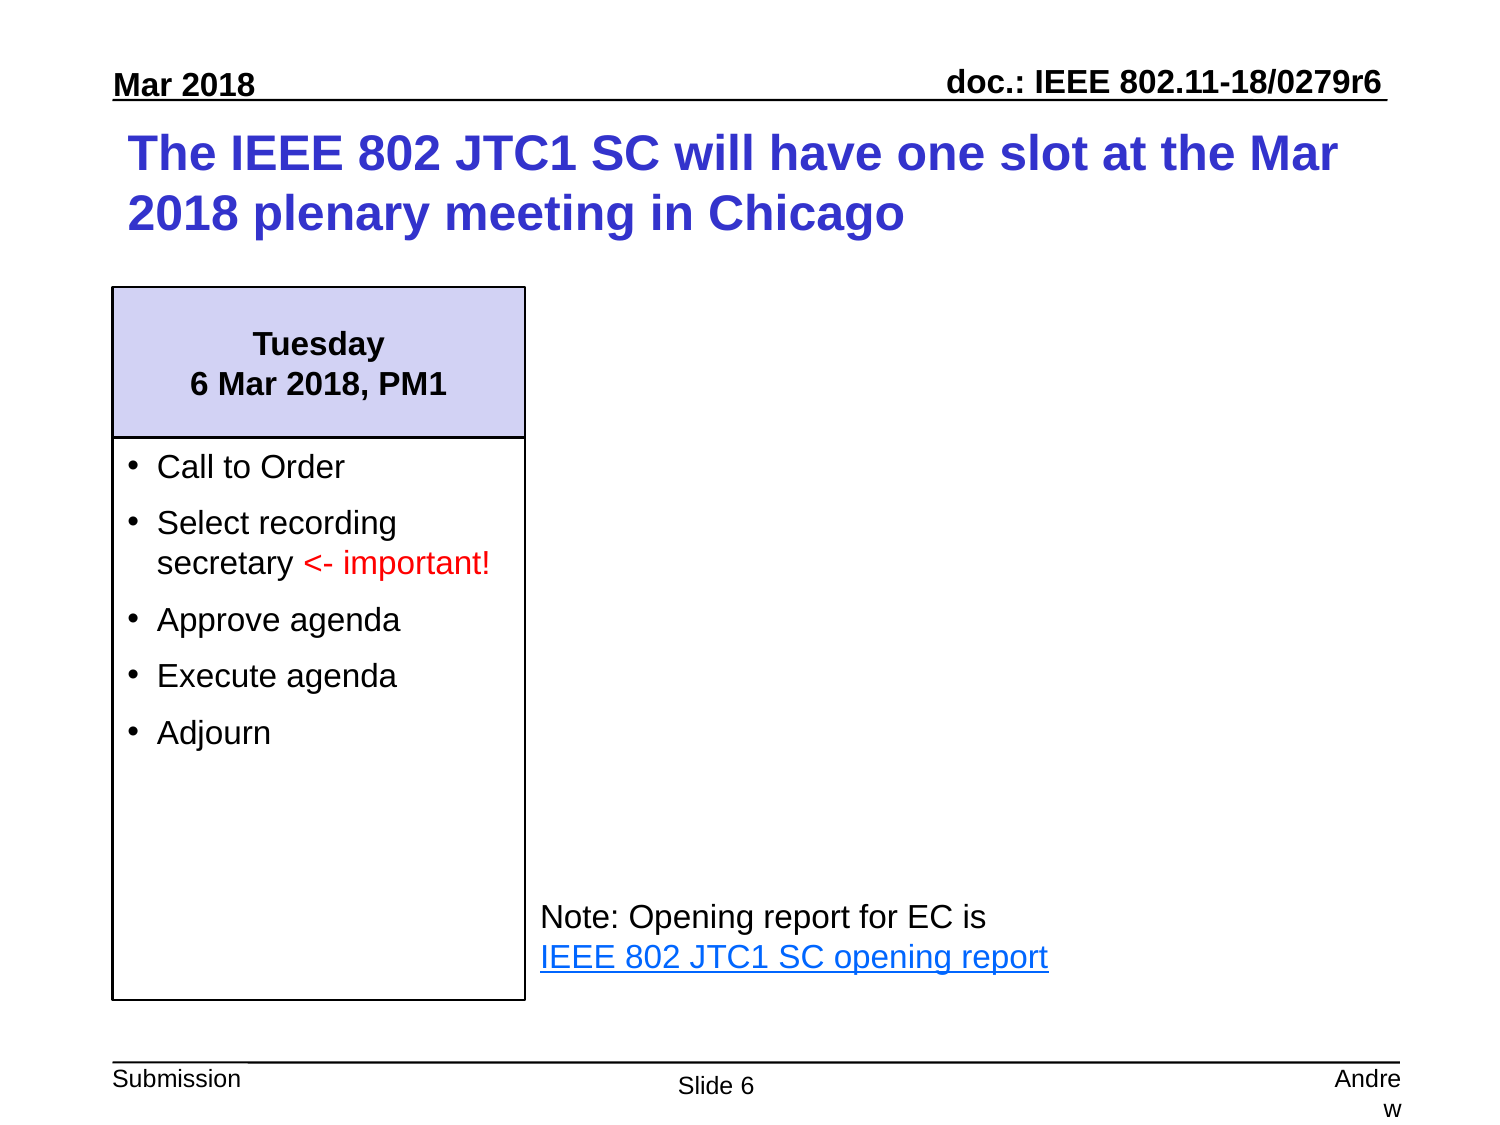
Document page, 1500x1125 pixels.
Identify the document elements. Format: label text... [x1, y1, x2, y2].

title The IEEE 802 JTC1 SC will have one slot at the Mar 2018 plenary meeting in Chicago [112, 112, 1438, 288]
text_box Slide 6 [663, 1062, 870, 1108]
text_box Note: Opening report for EC is IEEE 802 JTC1 SC opening report [525, 888, 1075, 1001]
footer Andrew Myles, Cisco [1320, 1061, 1402, 1093]
text_box Call to Order Select recording secretary <- important! Approve agenda Execute agenda Adjourn [112, 438, 525, 1000]
text_box Tuesday 6 Mar 2018, PM1 [112, 287, 525, 438]
